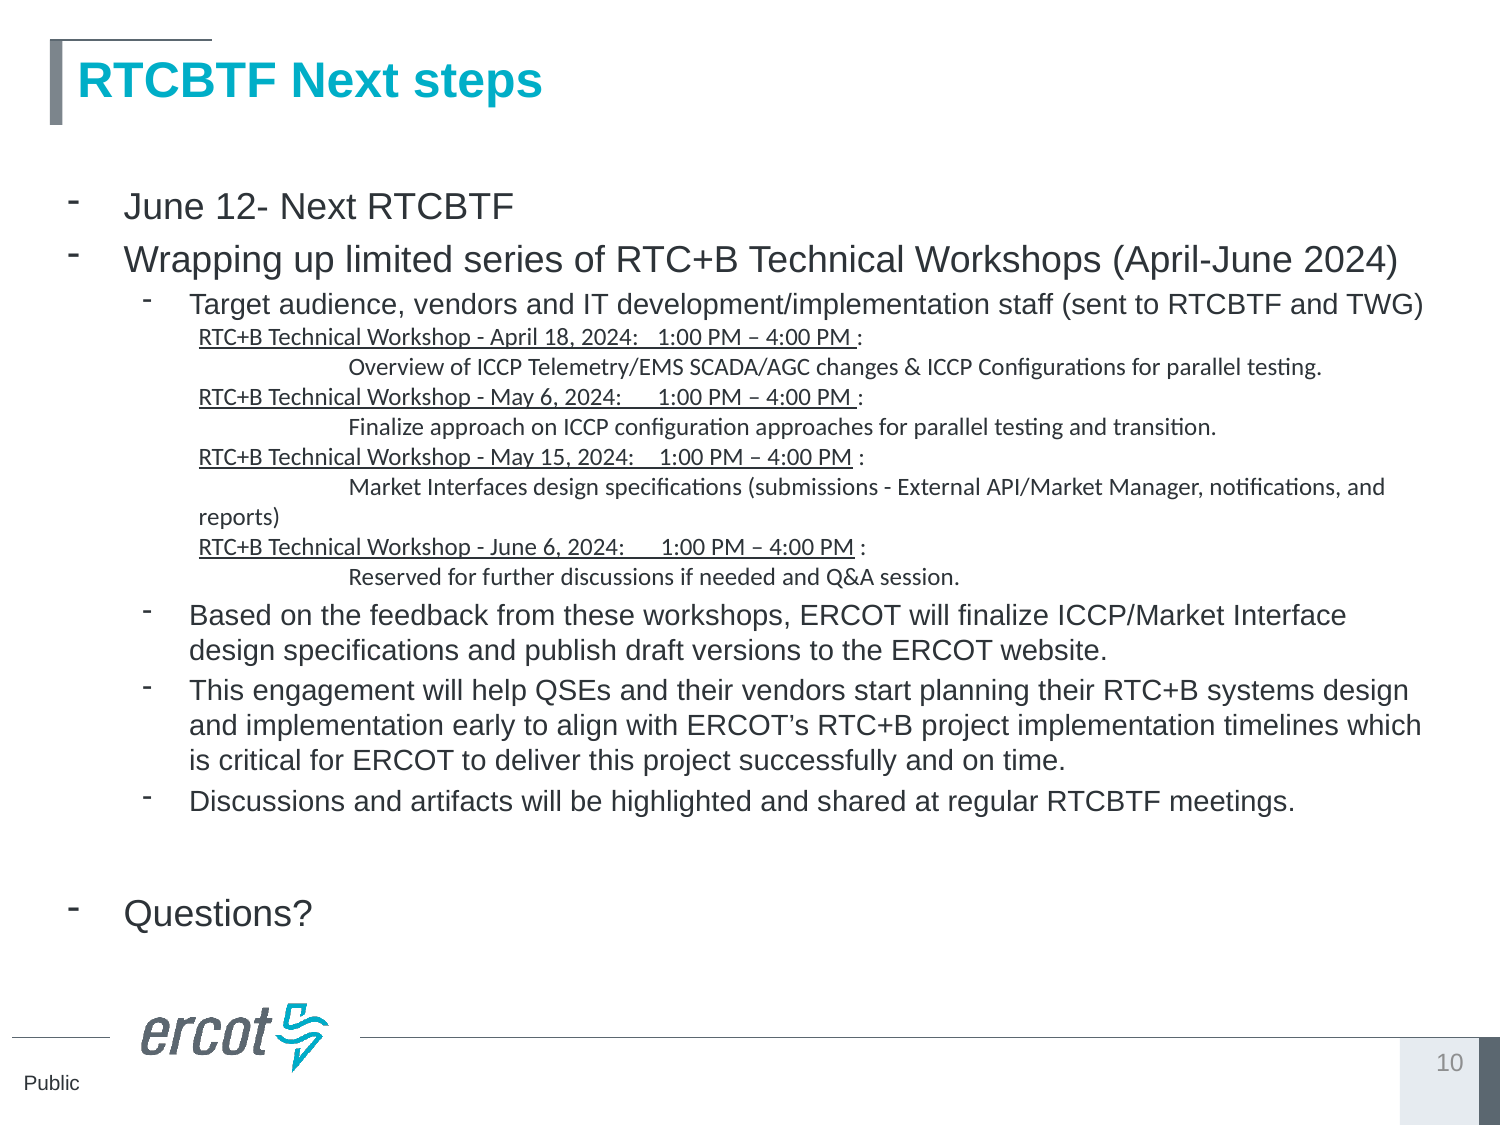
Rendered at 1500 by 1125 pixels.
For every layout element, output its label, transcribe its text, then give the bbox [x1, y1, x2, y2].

picture [137, 999, 332, 1075]
title RTCBTF Next steps [62, 39, 1450, 134]
list June 12- Next RTCBTF Wrapping up limited series of RTC+B Technical Workshops (April-June 2024) Target audience, vendors and IT development/implementation staff (sent to RTCBTF and TWG) RTC+B Technical Workshop - April 18, 2024: 1:00 PM – 4:00 PM : Overview of ICCP Telemetry/EMS SCADA/AGC changes & ICCP Configurations for parallel testing. RTC+B Technical Workshop - May 6, 2024: 1:00 PM – 4:00 PM : Finalize approach on ICCP configuration approaches for parallel testing and transition. RTC+B Technical Workshop - May 15, 2024: 1:00 PM – 4:00 PM : Market Interfaces design specifications (submissions - External API/Market Manager, notifications, and reports) RTC+B Technical Workshop - June 6, 2024: 1:00 PM – 4:00 PM : Reserved for further discussions if needed and Q&A session. Based on the feedback from these workshops, ERCOT will finalize ICCP/Market Interface design specifications and publish draft versions to the ERCOT website. This engagement will help QSEs and their vendors start planning their RTC+B systems design and implementation early to align with ERCOT’s RTC+B project implementation timelines which is critical for ERCOT to deliver this project successfully and on time. Discussions and artifacts will be highlighted and shared at regular RTCBTF meetings. Questions? [52, 174, 1453, 950]
